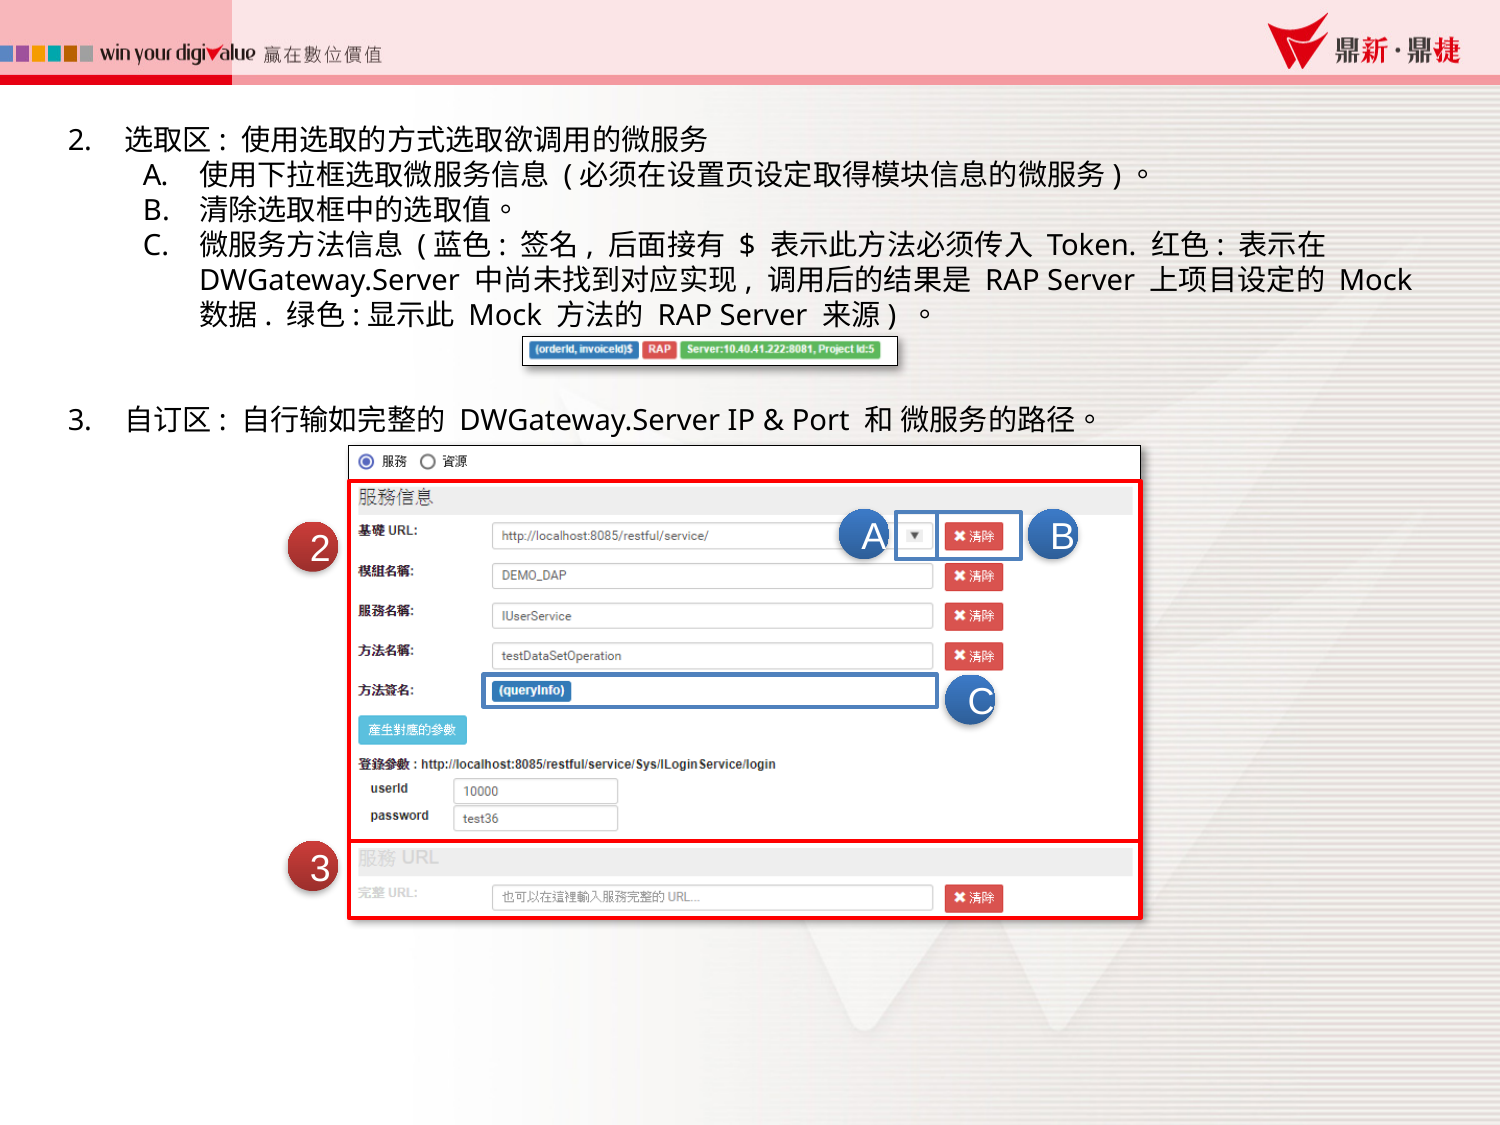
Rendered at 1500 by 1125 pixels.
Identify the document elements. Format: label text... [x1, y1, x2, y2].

text_box 选取区: 使用选取的方式选取欲调用的微服务 使用下拉框选取微服务信息 (必须在设置页设定取得模块信息的微服务)。 清除选取框中的选取值。 微服务方法信息 (蓝色: 签名, 后面接有 $ 表示此方法必须传入 Token. 红色: 表示在 DWGateway.Server 中尚未找到对应实现, 调用后的结果是 RAP Server 上项目设定的 Mock 数据. 绿色:显示此 Mock 方法的 RAP Server 来源) 。 自订区: 自行输如完整的 DWGateway.Server IP & Port 和 微服务的路径。 [53, 113, 1437, 811]
picture [0, 0, 1500, 1125]
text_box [287, 445, 1141, 919]
